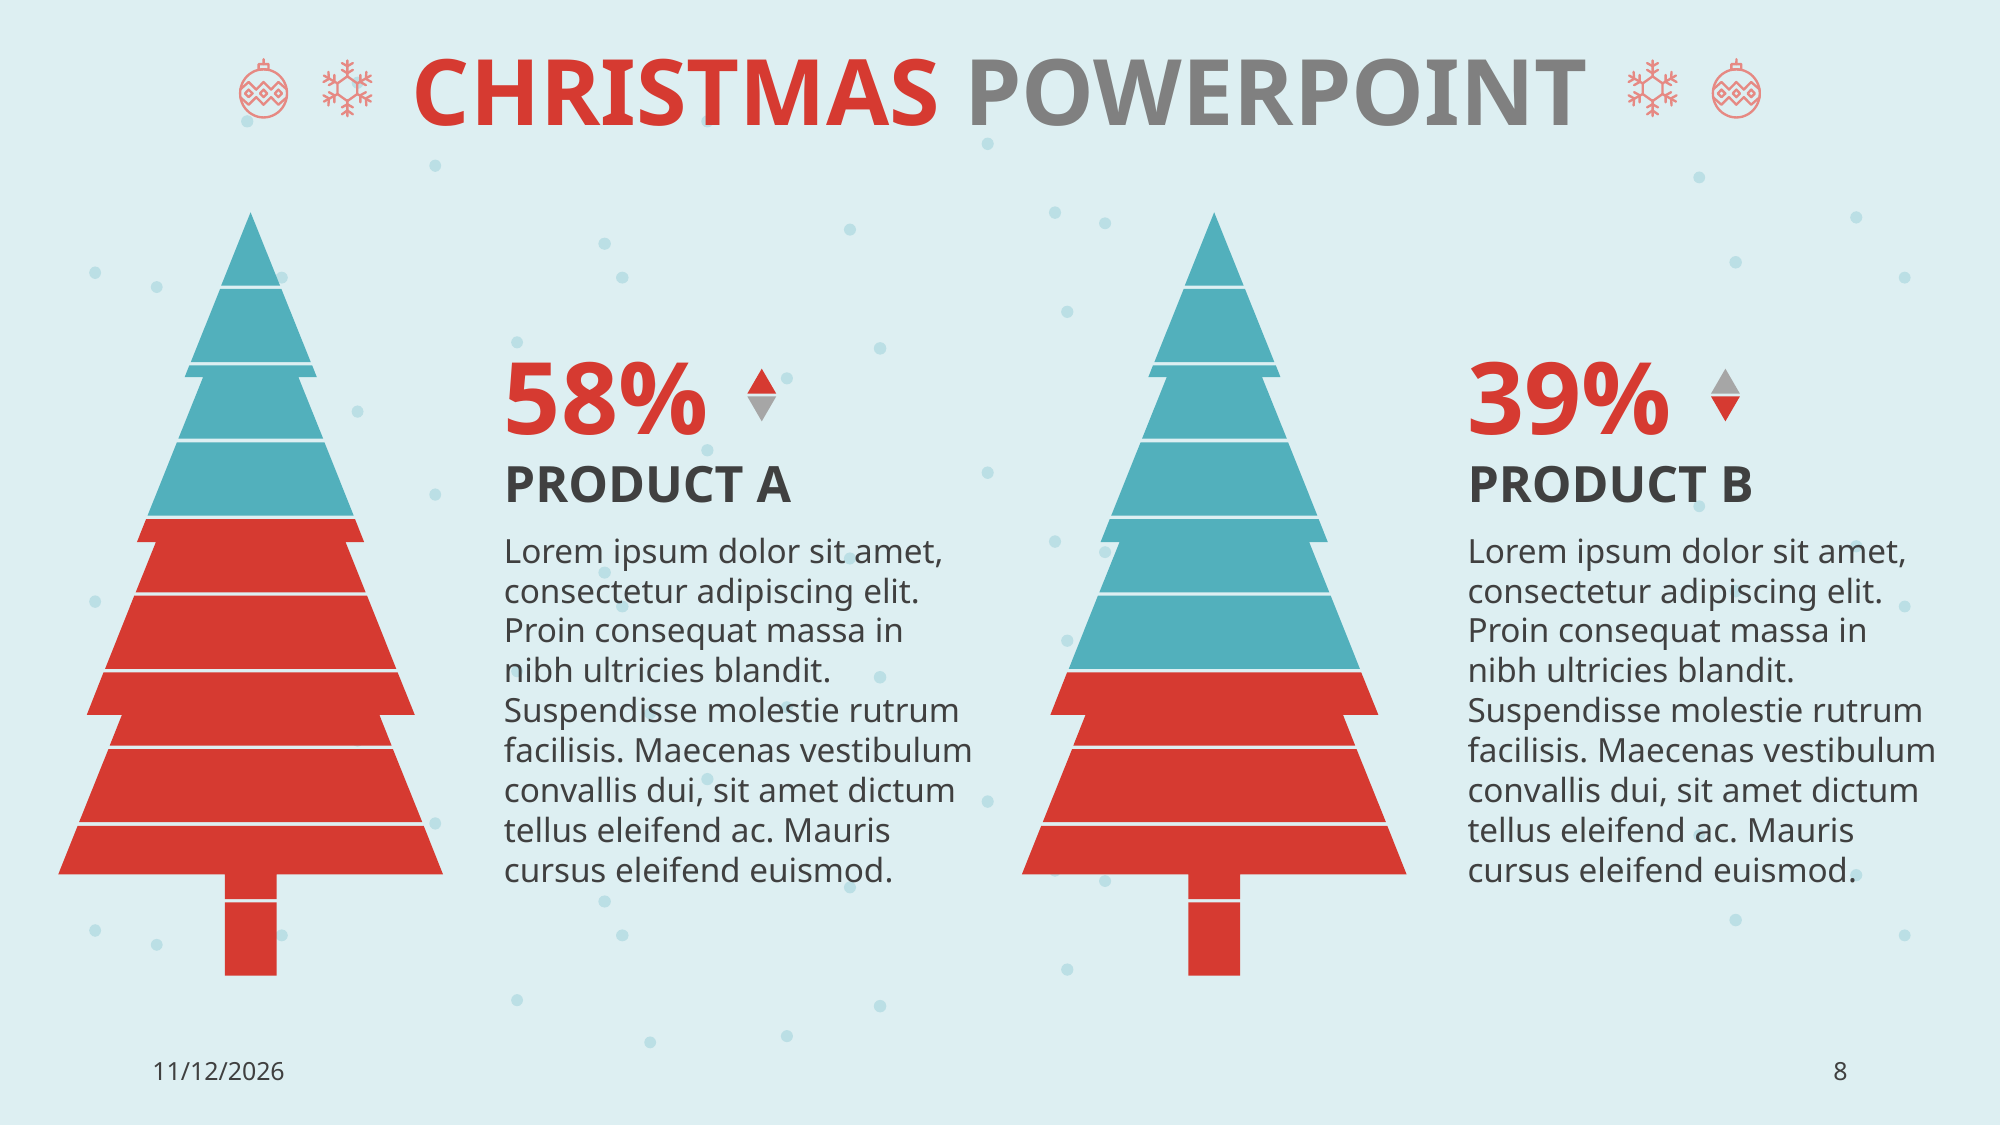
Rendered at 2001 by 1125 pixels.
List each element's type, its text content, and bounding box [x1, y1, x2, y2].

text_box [1467, 334, 1942, 853]
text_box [240, 59, 1760, 118]
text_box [58, 211, 444, 976]
text_box CHRISTMAS POWERPOINT [62, 33, 1938, 144]
slide_number 8 [1412, 1049, 1863, 1103]
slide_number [137, 1049, 588, 1103]
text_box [89, 76, 1911, 1049]
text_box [503, 334, 979, 853]
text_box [1021, 211, 1407, 976]
